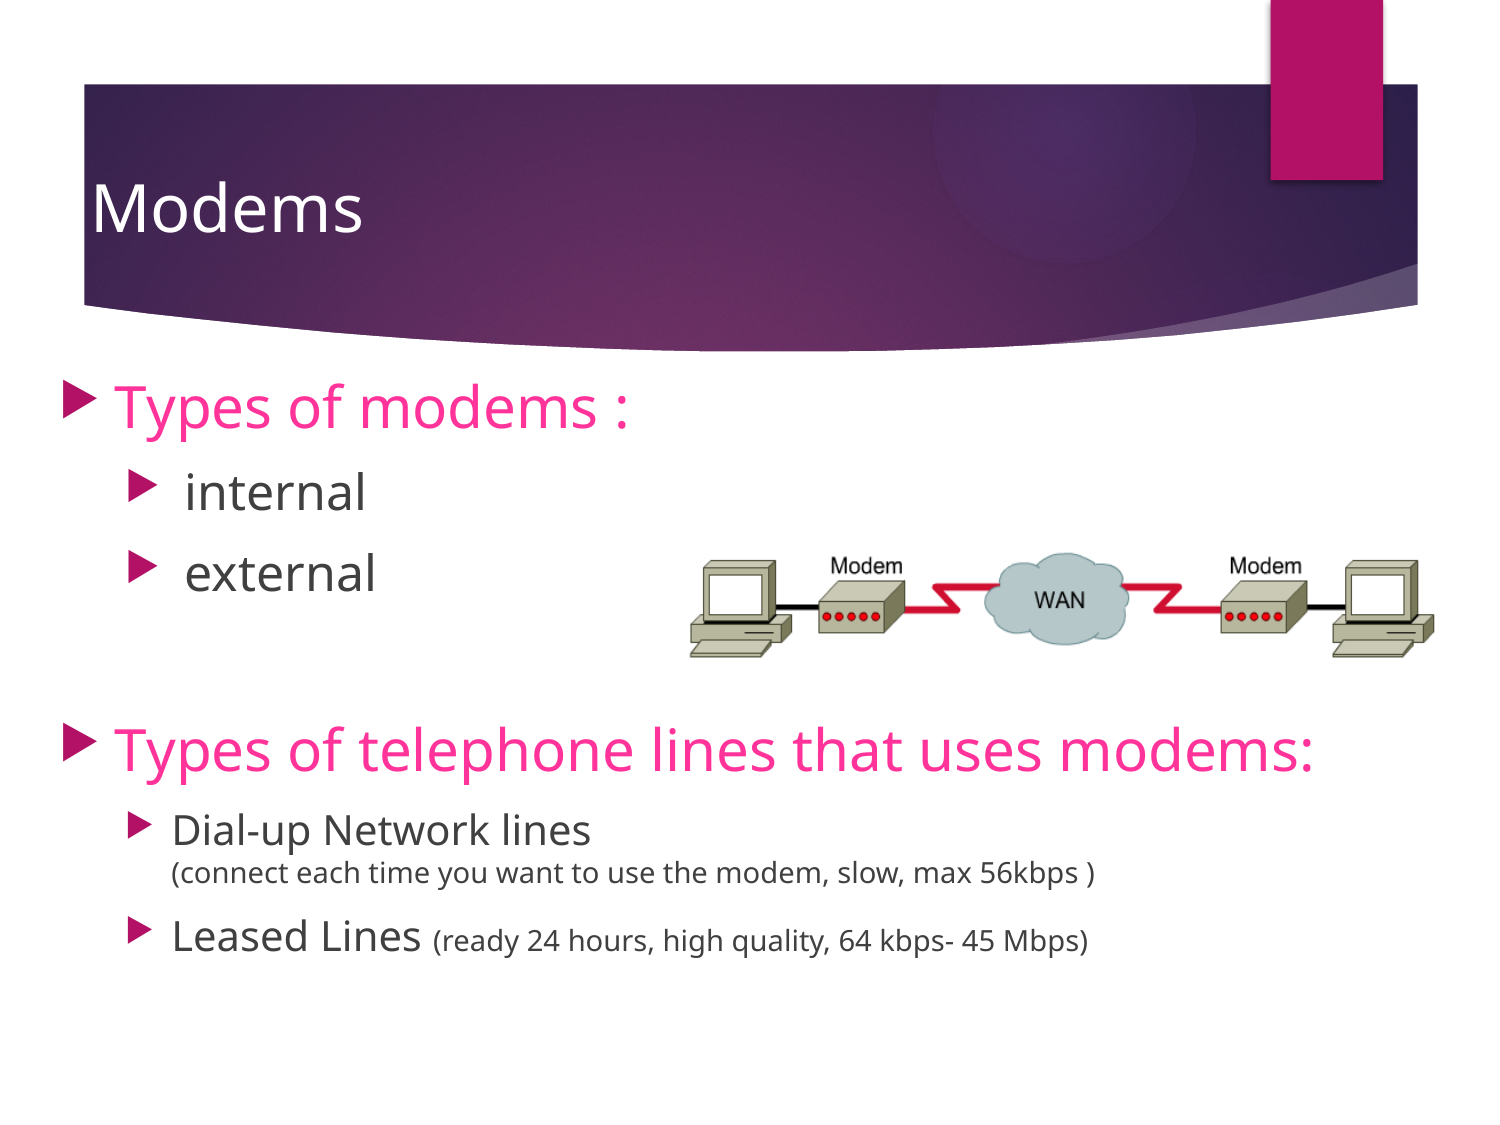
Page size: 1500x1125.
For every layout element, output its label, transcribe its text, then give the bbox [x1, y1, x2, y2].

title Modems [75, 112, 1425, 300]
list Types of modems : internal external Types of telephone lines that uses modems: Dial-up Network lines (connect each time you want to use the modem, slow, max 56kbps ) Leased Lines (ready 24 hours, high quality, 64 kbps- 45 Mbps) [43, 362, 1394, 1105]
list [674, 362, 1460, 739]
